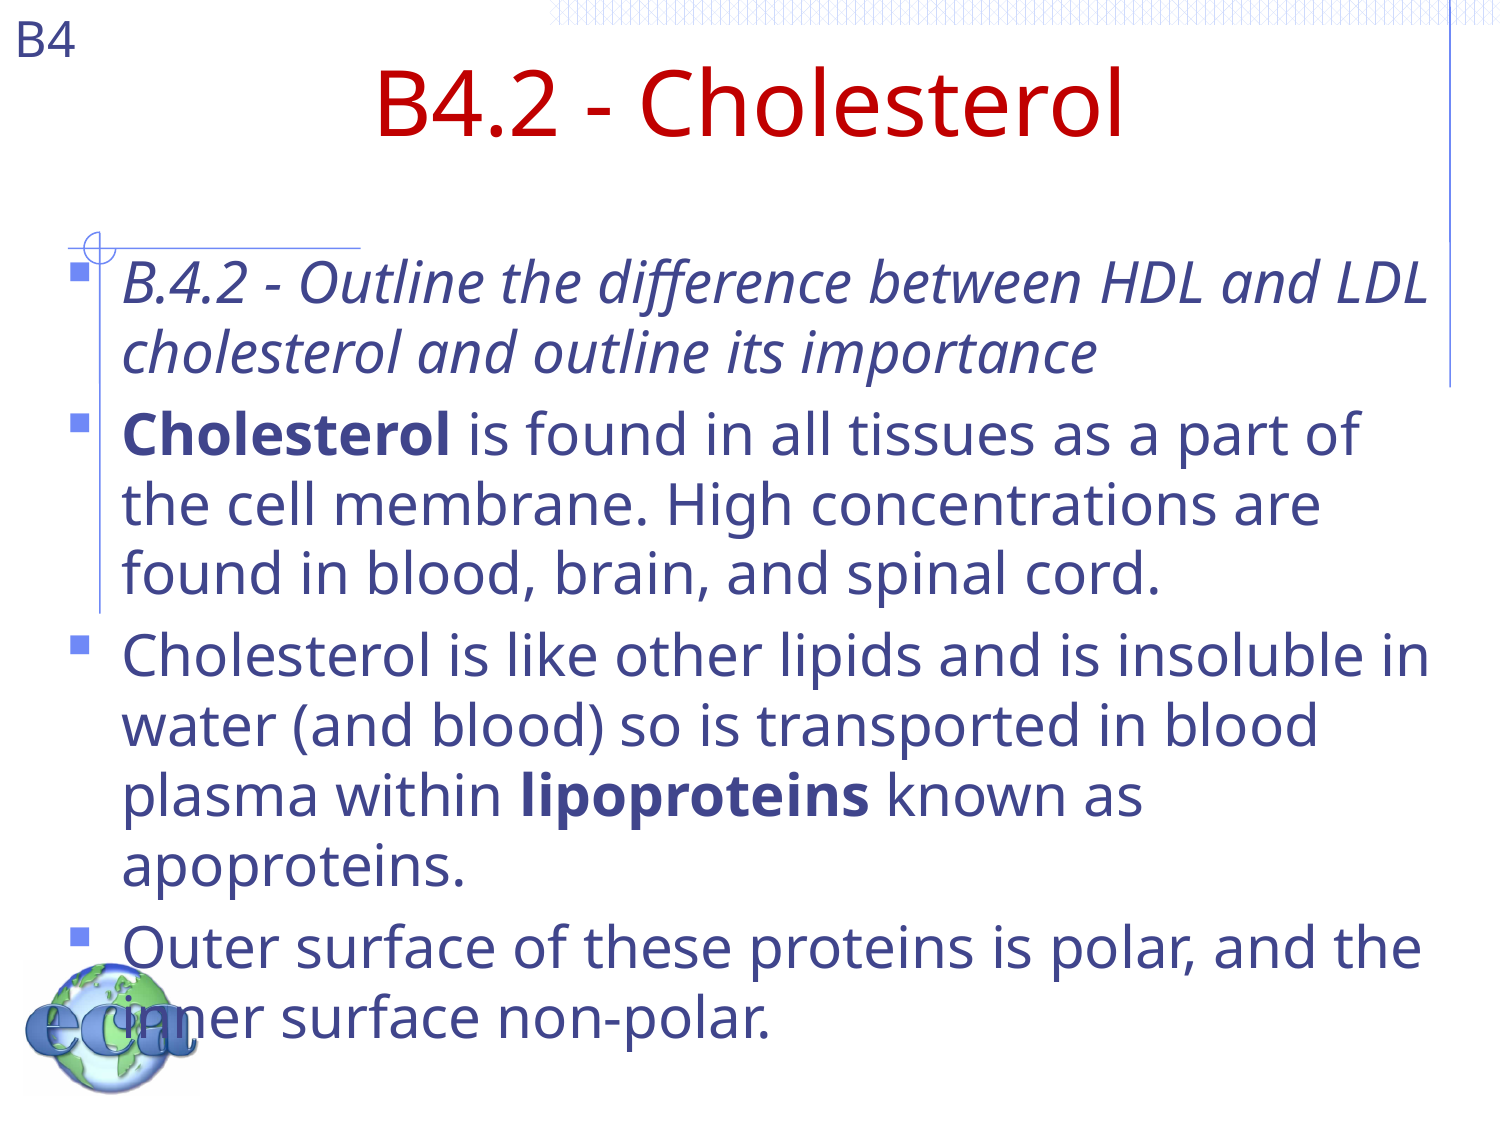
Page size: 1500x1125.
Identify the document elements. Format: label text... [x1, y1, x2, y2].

list B.4.2 - Outline the difference between HDL and LDL cholesterol and outline its importance Cholesterol is found in all tissues as a part of the cell membrane. High concentrations are found in blood, brain, and spinal cord. Cholesterol is like other lipids and is insoluble in water (and blood) so is transported in blood plasma within lipoproteins known as apoproteins. Outer surface of these proteins is polar, and the inner surface non-polar. [49, 237, 1463, 976]
picture [23, 960, 200, 1096]
title B4.2 - Cholesterol [37, 24, 1463, 163]
